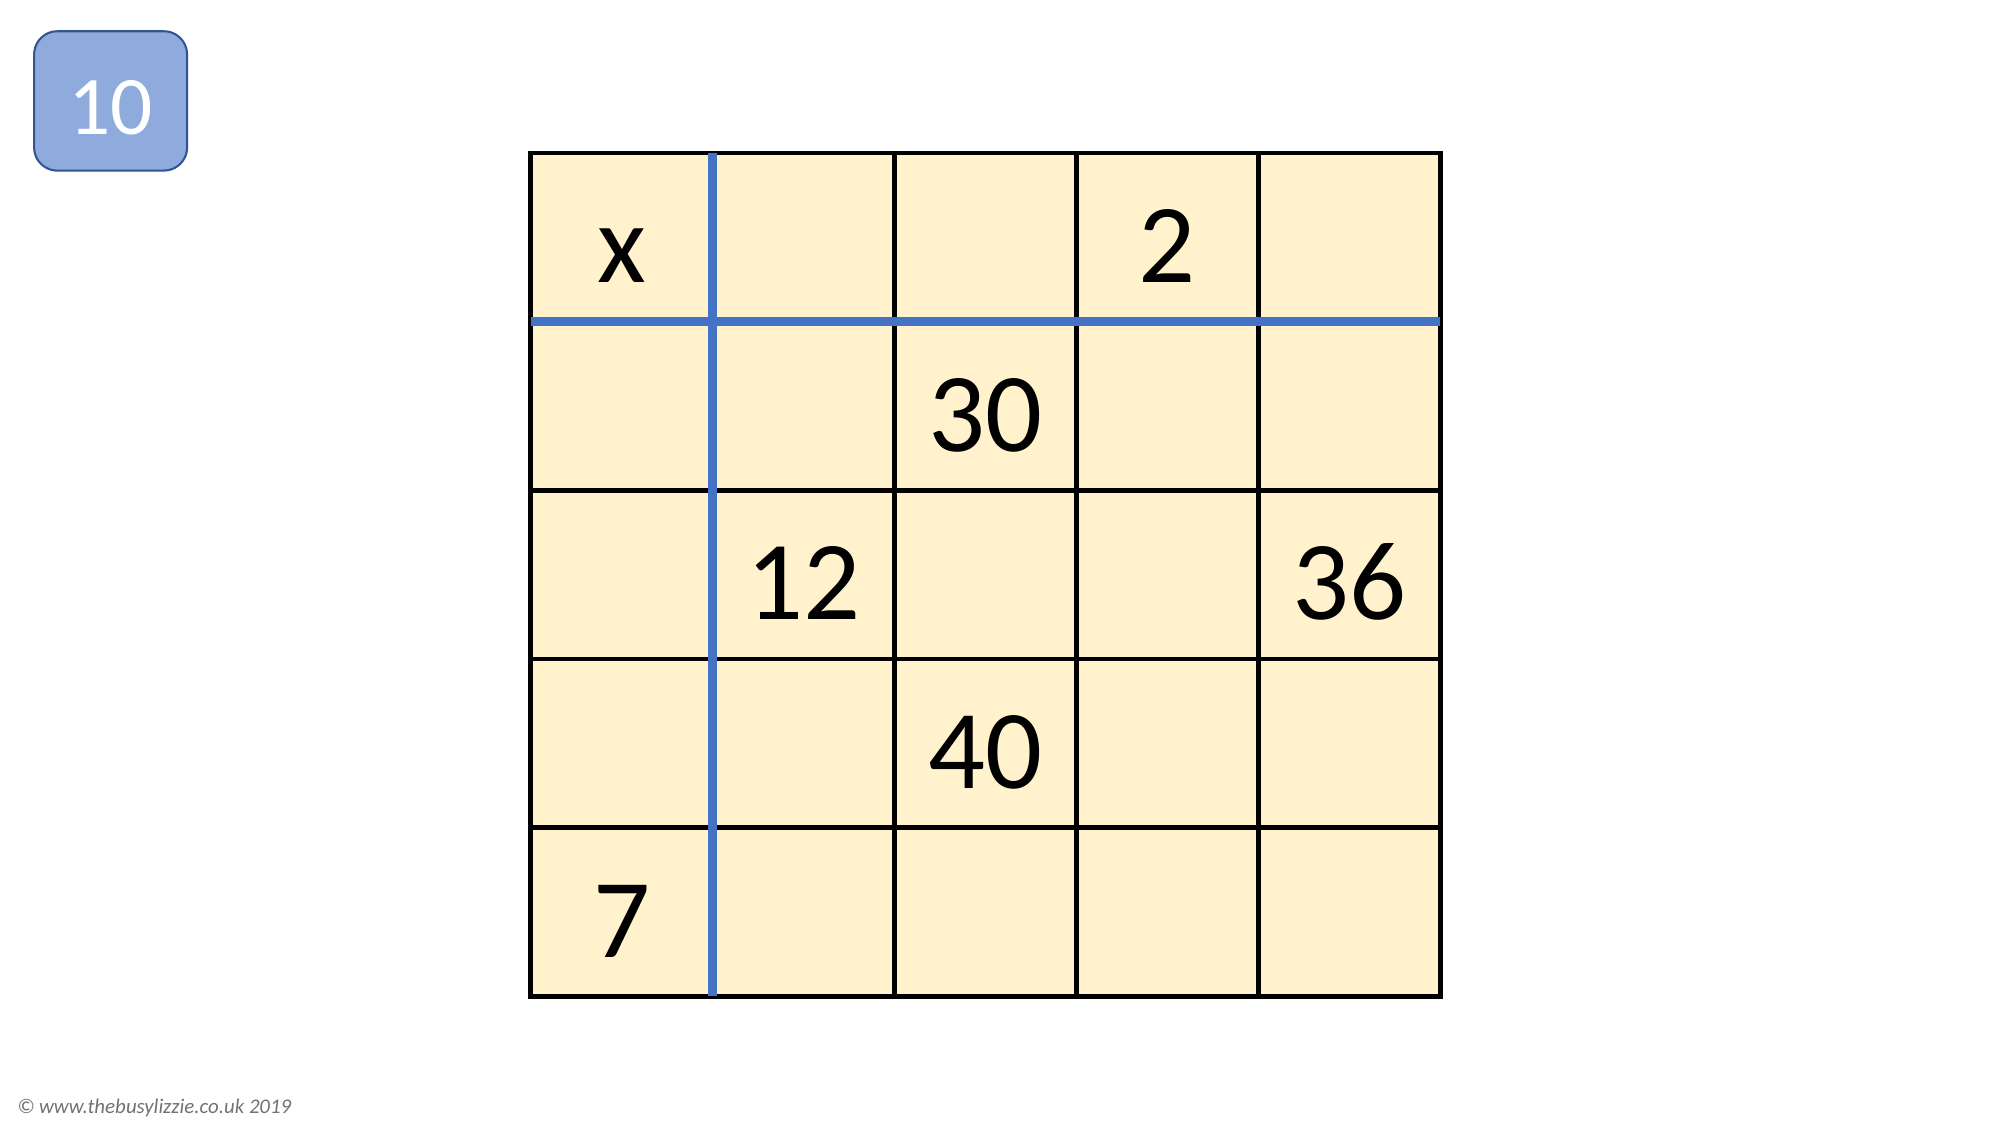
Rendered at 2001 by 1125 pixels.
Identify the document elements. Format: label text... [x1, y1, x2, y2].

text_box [530, 152, 1441, 997]
text_box © www.thebusylizzie.co.uk 2019 [2, 1085, 312, 1125]
text_box 10 [33, 30, 189, 172]
